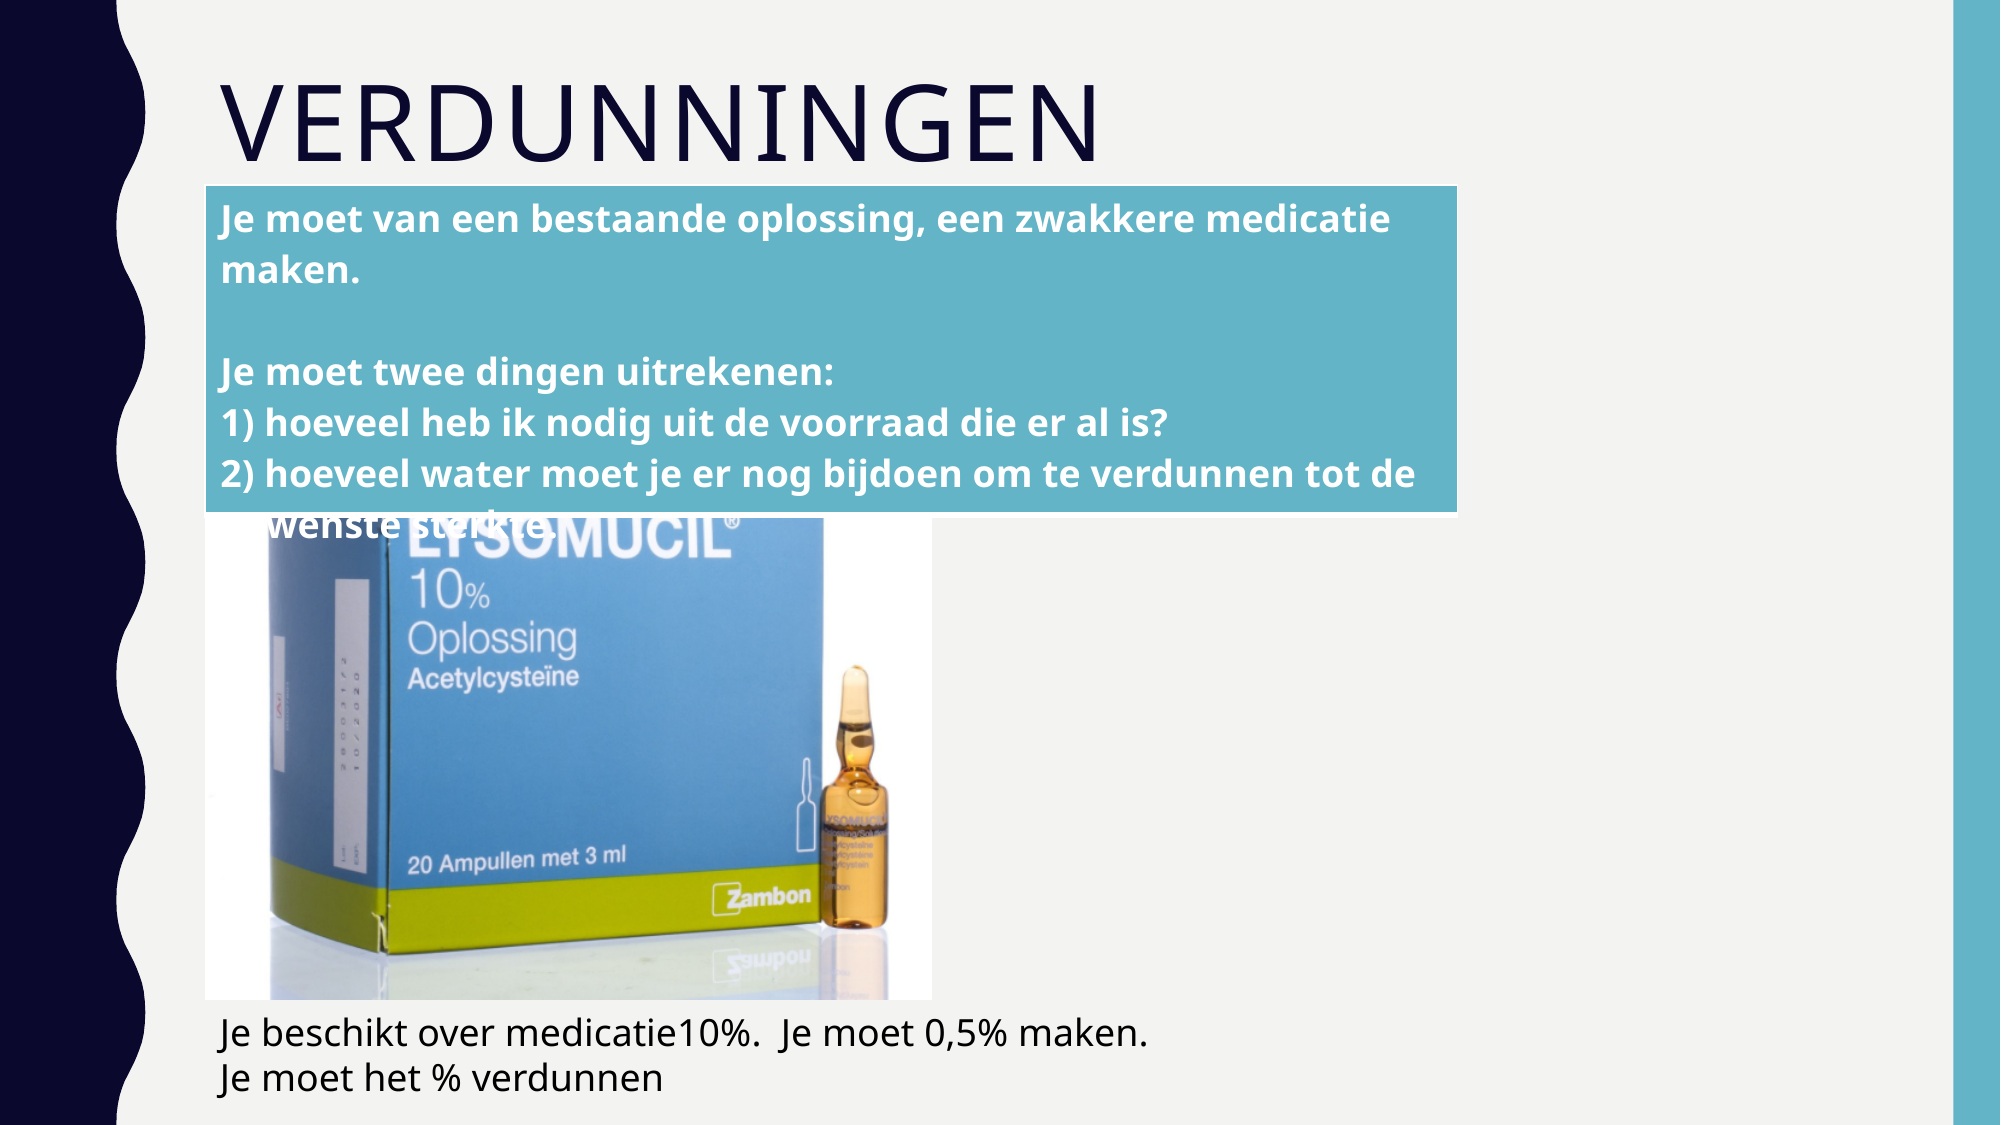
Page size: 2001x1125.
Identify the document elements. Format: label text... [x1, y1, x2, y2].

picture [205, 408, 932, 1000]
title verdunningen [205, 62, 1875, 308]
text_box Je beschikt over medicatie10%. Je moet 0,5% maken. Je moet het % verdunnen [205, 1001, 1417, 1125]
table_header Je moet van een bestaande oplossing, een zwakkere medicatie maken. Je moet twee dingen uitrekenen: 1) hoeveel heb ik nodig uit de voorraad die er al is? 2) hoeveel water moet je er nog bijdoen om te verdunnen tot de gewenste sterkte. [206, 186, 1457, 512]
